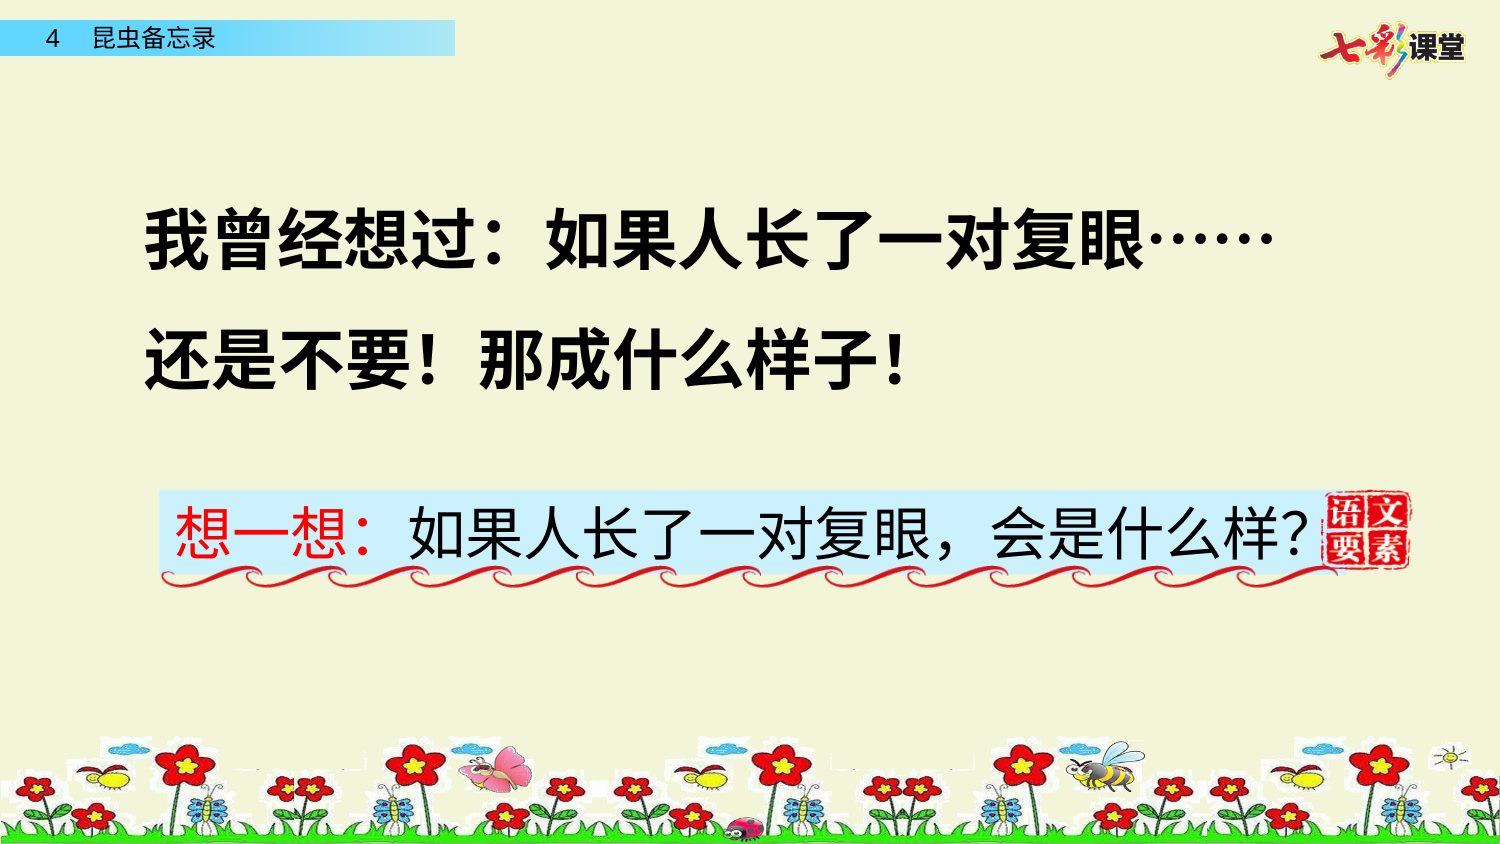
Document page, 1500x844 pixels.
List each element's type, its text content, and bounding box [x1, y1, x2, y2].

picture [1316, 20, 1468, 80]
text_box 我曾经想过：如果人长了一对复眼…… 还是不要！那成什么样子！ [53, 150, 1413, 405]
picture [0, 714, 1500, 844]
picture [111, 489, 1413, 588]
